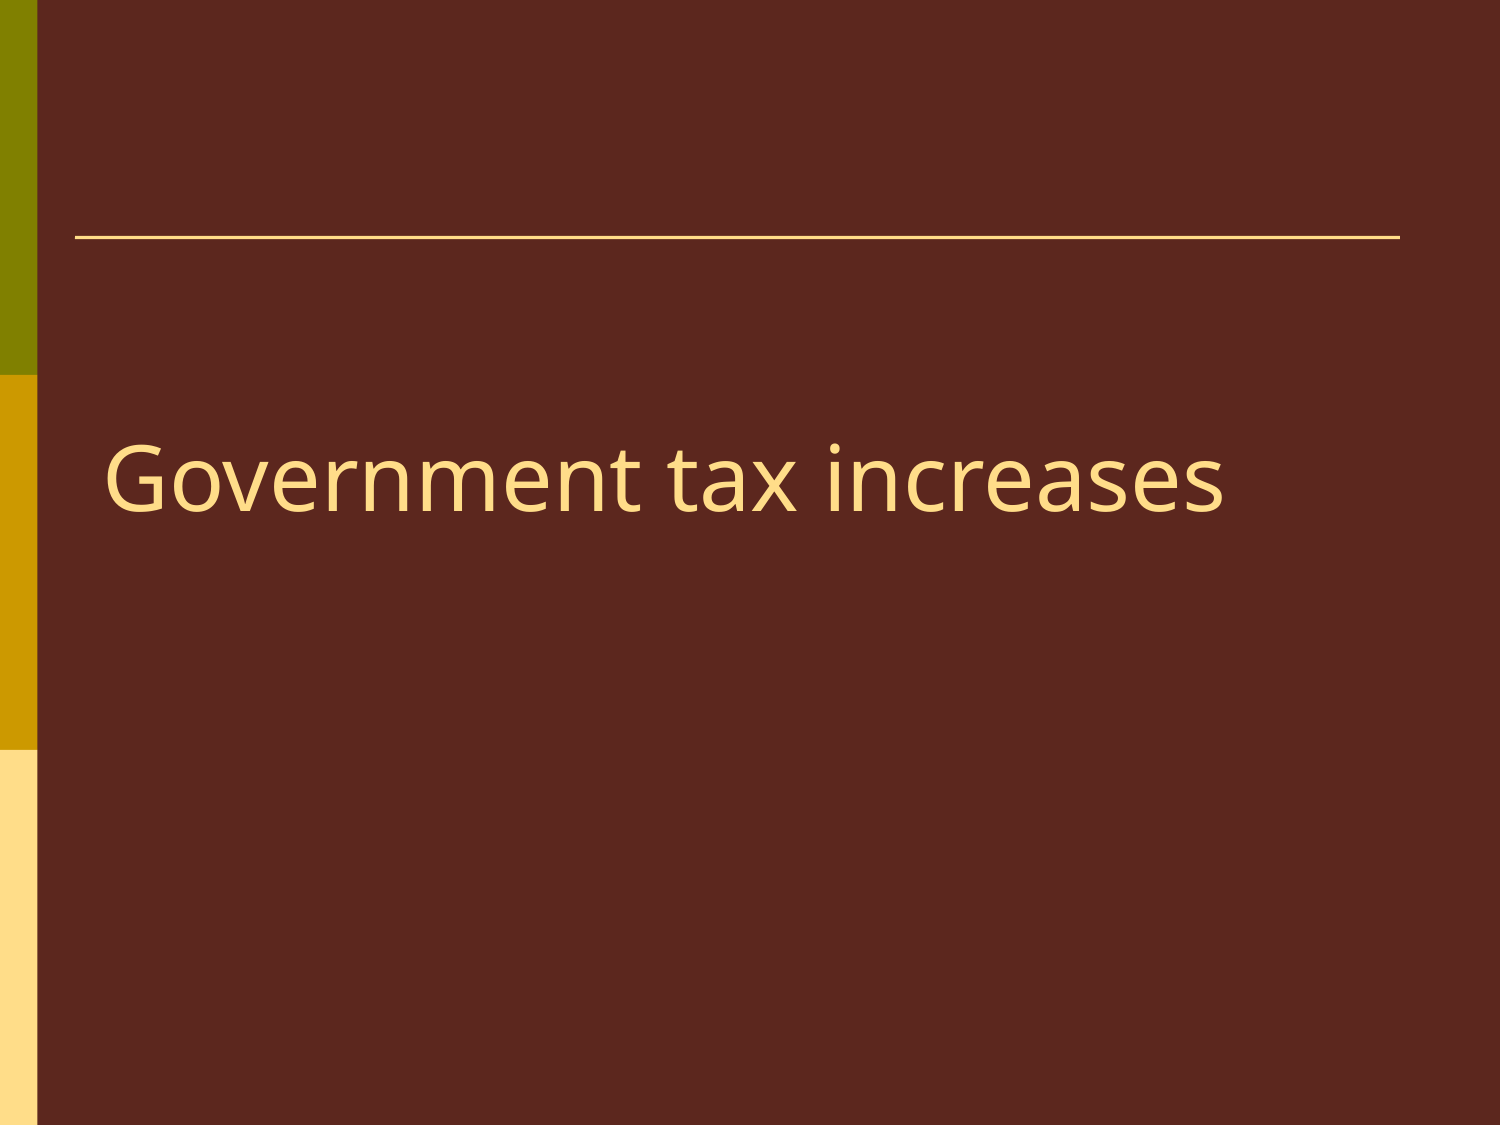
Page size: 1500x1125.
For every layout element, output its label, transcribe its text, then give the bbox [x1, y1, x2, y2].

title Government tax increases [87, 350, 1438, 538]
